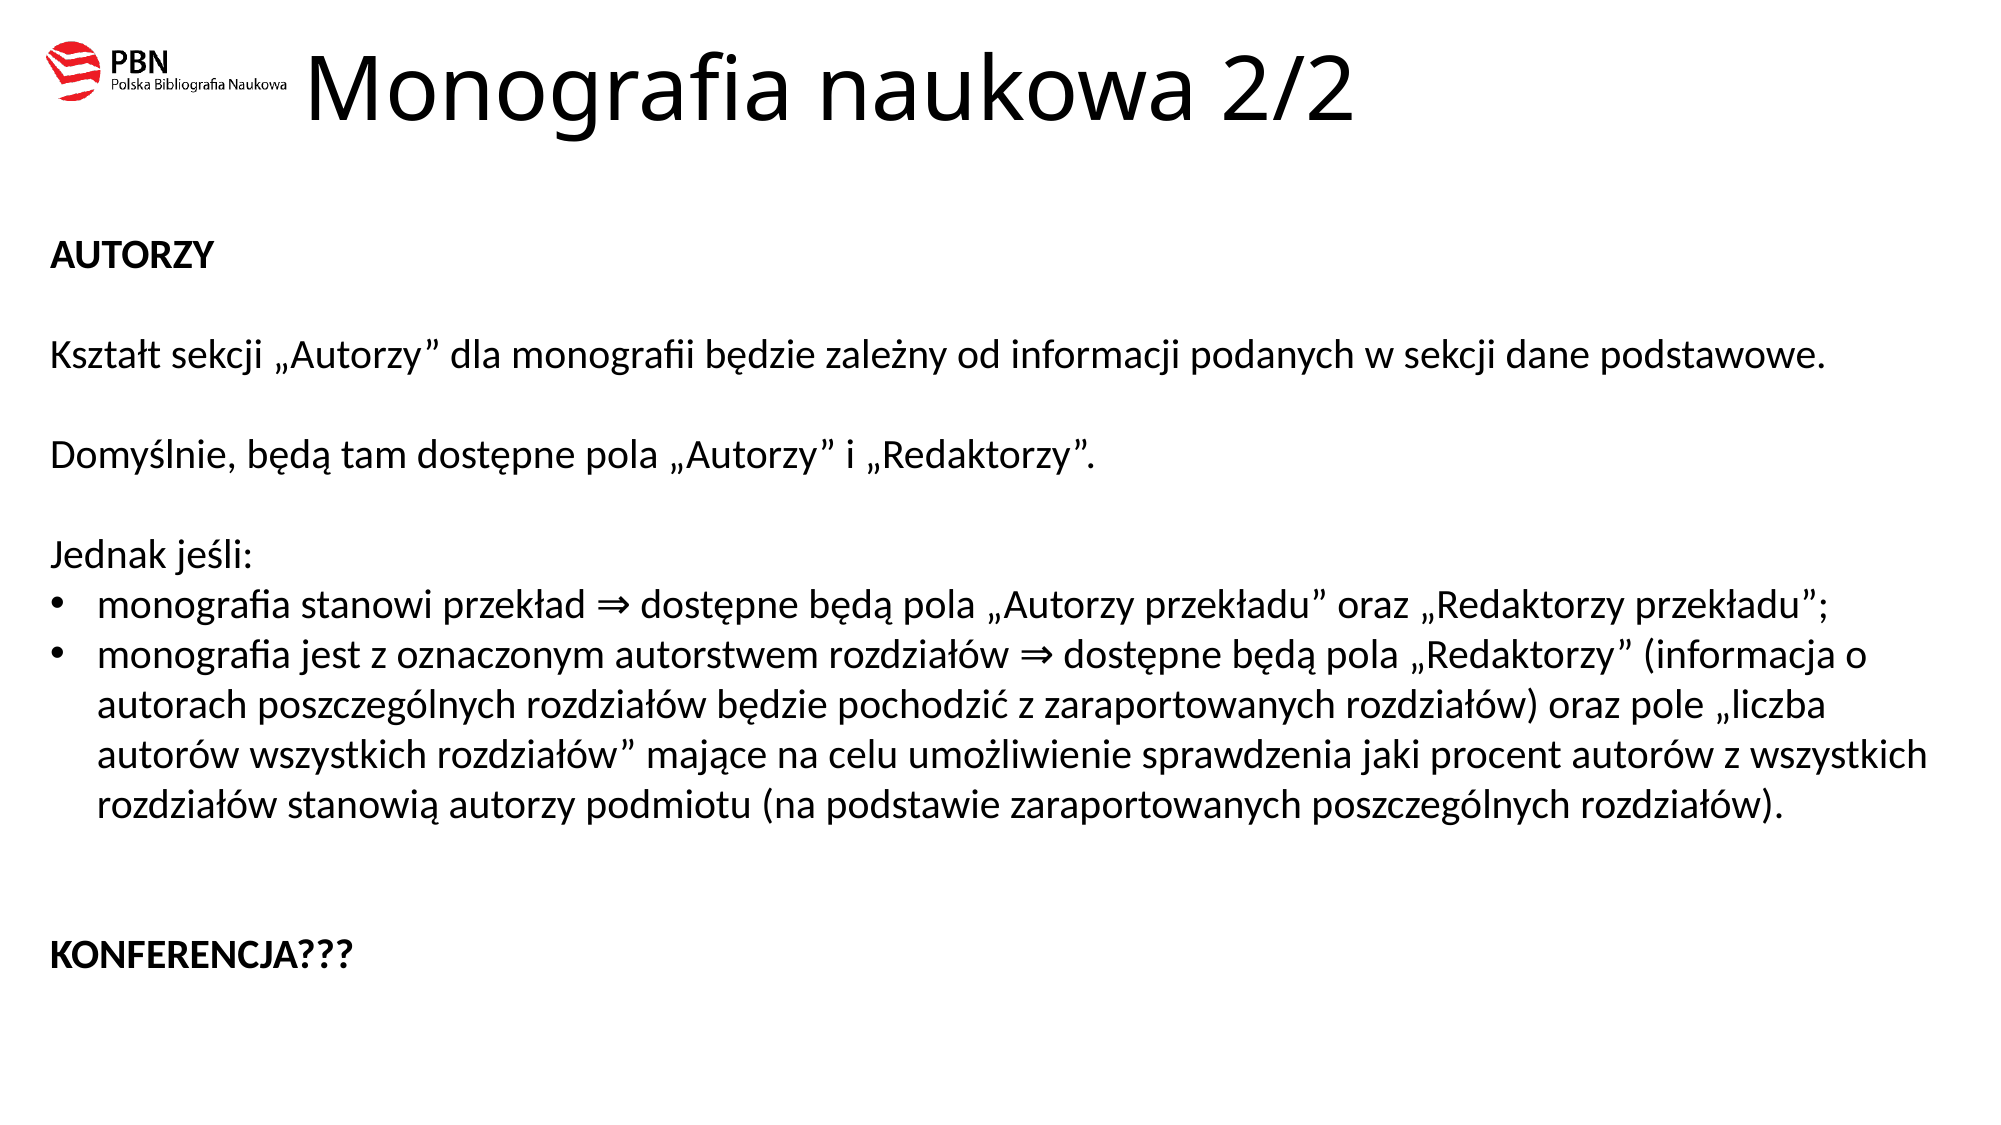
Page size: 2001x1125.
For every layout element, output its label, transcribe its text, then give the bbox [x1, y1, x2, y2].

picture [44, 39, 289, 105]
text_box AUTORZY Kształt sekcji „Autorzy” dla monografii będzie zależny od informacji podanych w sekcji dane podstawowe. Domyślnie, będą tam dostępne pola „Autorzy” i „Redaktorzy”. Jednak jeśli: monografia stanowi przekład ⇒ dostępne będą pola „Autorzy przekładu” oraz „Redaktorzy przekładu”; monografia jest z oznaczonym autorstwem rozdziałów ⇒ dostępne będą pola „Redaktorzy” (informacja o autorach poszczególnych rozdziałów będzie pochodzić z zaraportowanych rozdziałów) oraz pole „liczba autorów wszystkich rozdziałów” mające na celu umożliwienie sprawdzenia jaki procent autorów z wszystkich rozdziałów stanowią autorzy podmiotu (na podstawie zaraportowanych poszczególnych rozdziałów). KONFERENCJA??? [35, 201, 1954, 856]
text_box Monografia naukowa 2/2 [288, 0, 2000, 201]
